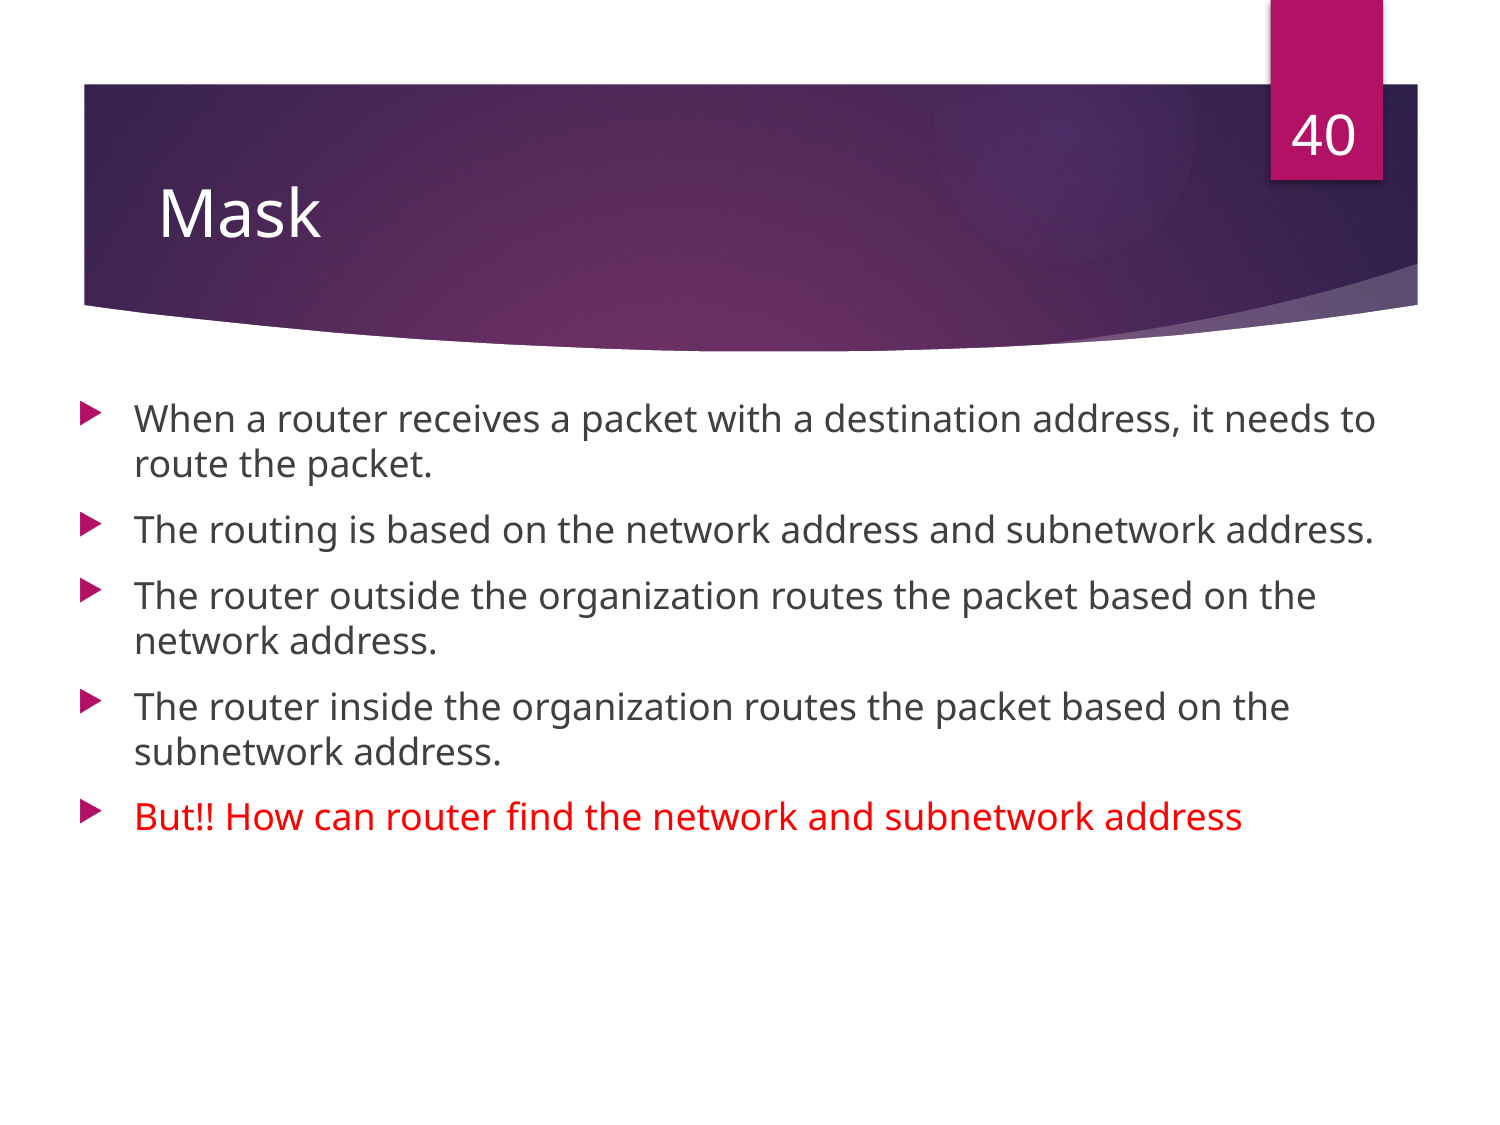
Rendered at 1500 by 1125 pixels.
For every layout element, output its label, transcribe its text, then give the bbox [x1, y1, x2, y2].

title Mask [142, 152, 1183, 269]
slide_number 40 [1259, 48, 1390, 175]
list When a router receives a packet with a destination address, it needs to route the packet. The routing is based on the network address and subnetwork address. The router outside the organization routes the packet based on the network address. The router inside the organization routes the packet based on the subnetwork address. But!! How can router find the network and subnetwork address [62, 387, 1450, 1025]
